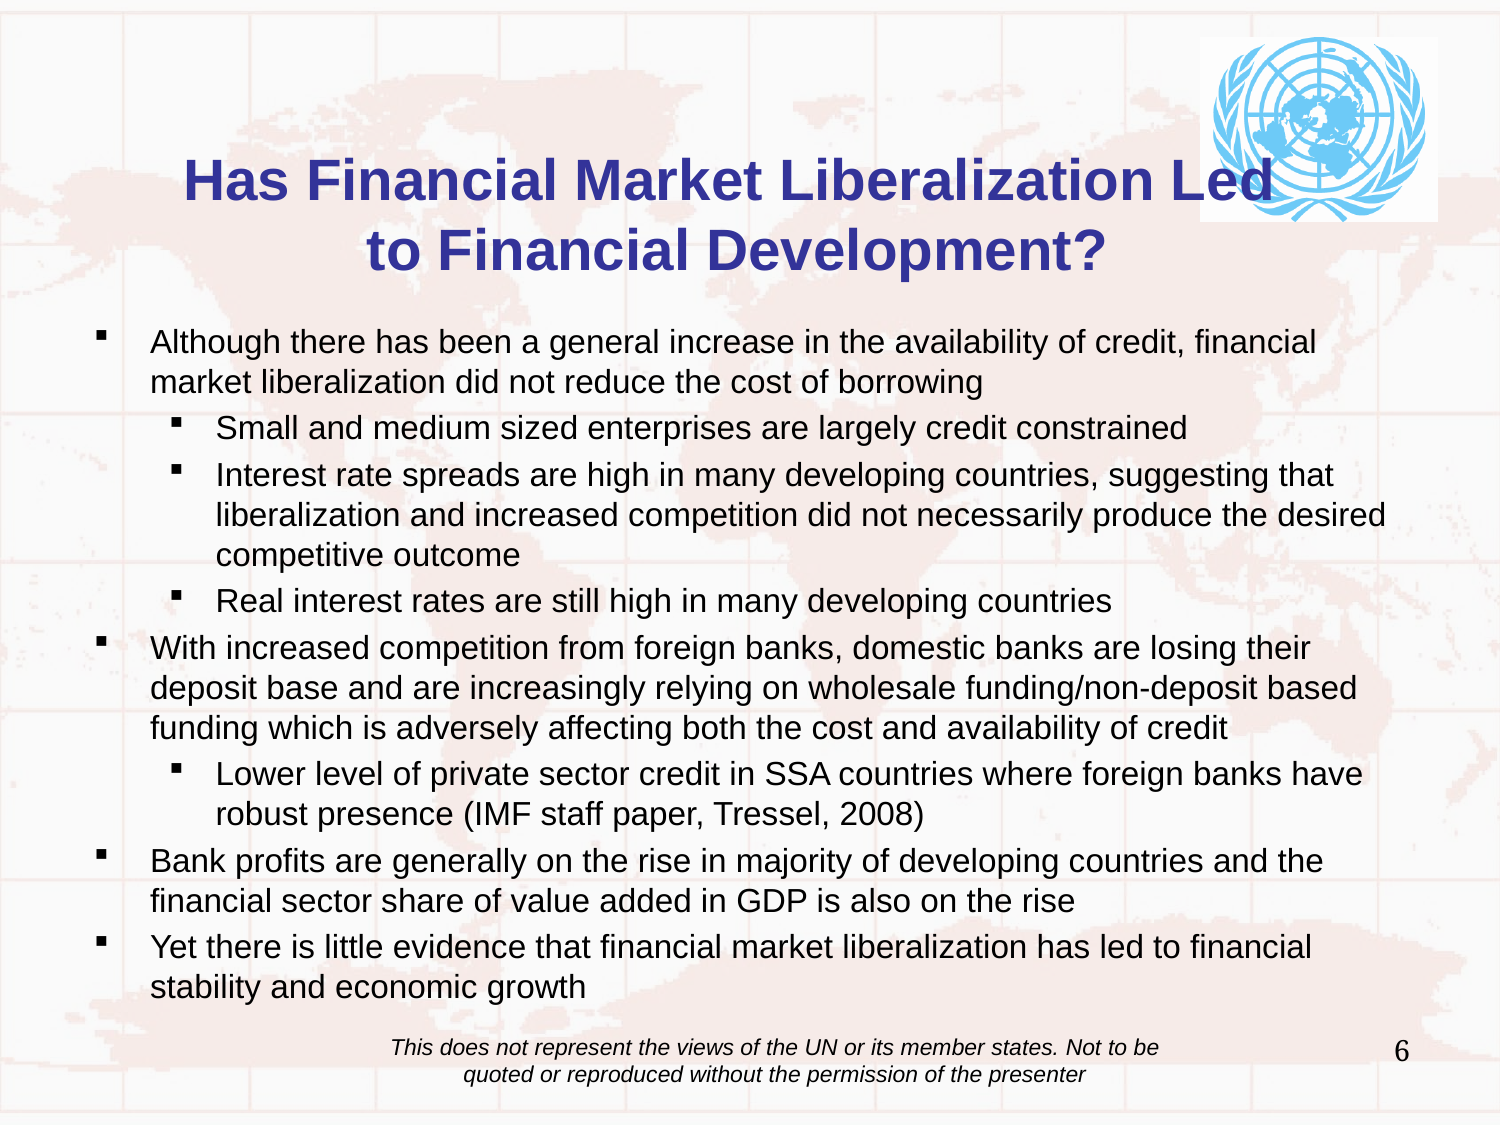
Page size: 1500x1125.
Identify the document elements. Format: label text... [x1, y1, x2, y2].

text_box Although there has been a general increase in the availability of credit, financial market liberalization did not reduce the cost of borrowing Small and medium sized enterprises are largely credit constrained Interest rate spreads are high in many developing countries, suggesting that liberalization and increased competition did not necessarily produce the desired competitive outcome Real interest rates are still high in many developing countries With increased competition from foreign banks, domestic banks are losing their deposit base and are increasingly relying on wholesale funding/non-deposit based funding which is adversely affecting both the cost and availability of credit Lower level of private sector credit in SSA countries where foreign banks have robust presence (IMF staff paper, Tressel, 2008) Bank profits are generally on the rise in majority of developing countries and the financial sector share of value added in GDP is also on the rise Yet there is little evidence that financial market liberalization has led to financial stability and economic growth [78, 312, 1429, 1025]
picture [1200, 37, 1438, 222]
slide_number 6 [1176, 1025, 1426, 1103]
footer This does not represent the views of the UN or its member states. Not to be quoted or reproduced without the permission of the presenter [374, 1025, 1176, 1103]
title Has Financial Market Liberalization Led to Financial Development? [99, 149, 1375, 275]
